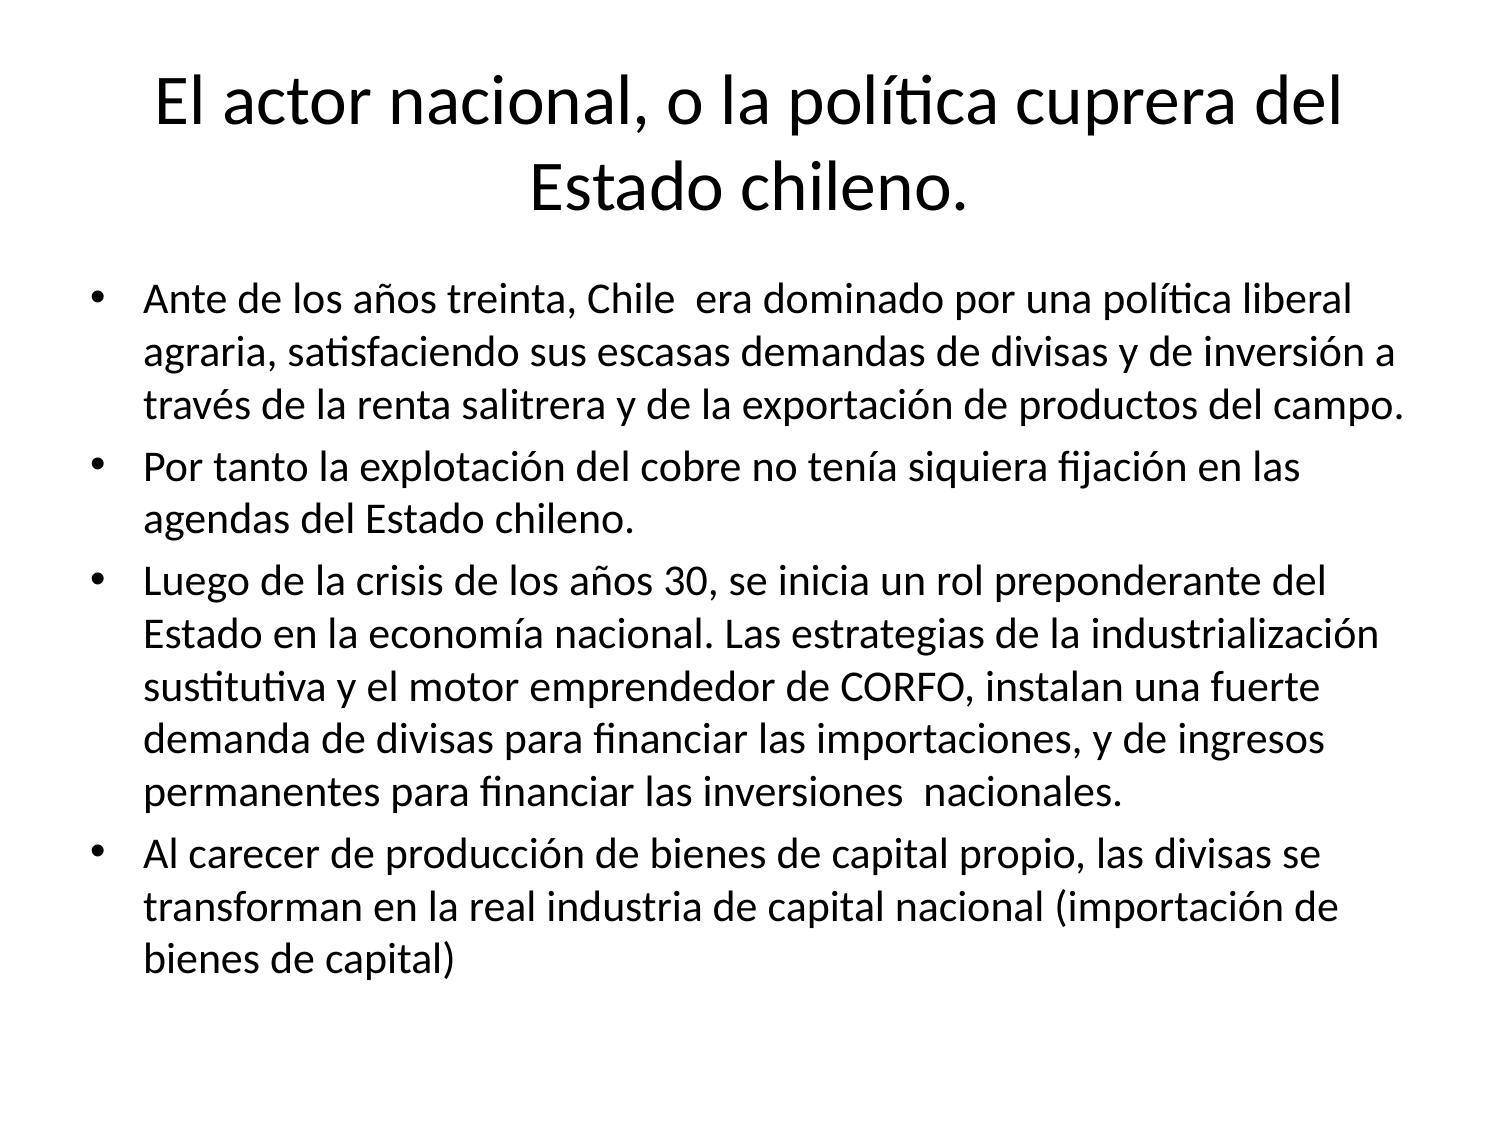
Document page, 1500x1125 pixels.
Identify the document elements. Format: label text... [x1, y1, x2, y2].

title El actor nacional, o la política cuprera del Estado chileno. [75, 45, 1425, 233]
list Ante de los años treinta, Chile era dominado por una política liberal agraria, satisfaciendo sus escasas demandas de divisas y de inversión a través de la renta salitrera y de la exportación de productos del campo. Por tanto la explotación del cobre no tenía siquiera fijación en las agendas del Estado chileno. Luego de la crisis de los años 30, se inicia un rol preponderante del Estado en la economía nacional. Las estrategias de la industrialización sustitutiva y el motor emprendedor de CORFO, instalan una fuerte demanda de divisas para financiar las importaciones, y de ingresos permanentes para financiar las inversiones nacionales. Al carecer de producción de bienes de capital propio, las divisas se transforman en la real industria de capital nacional (importación de bienes de capital) [75, 262, 1425, 1005]
